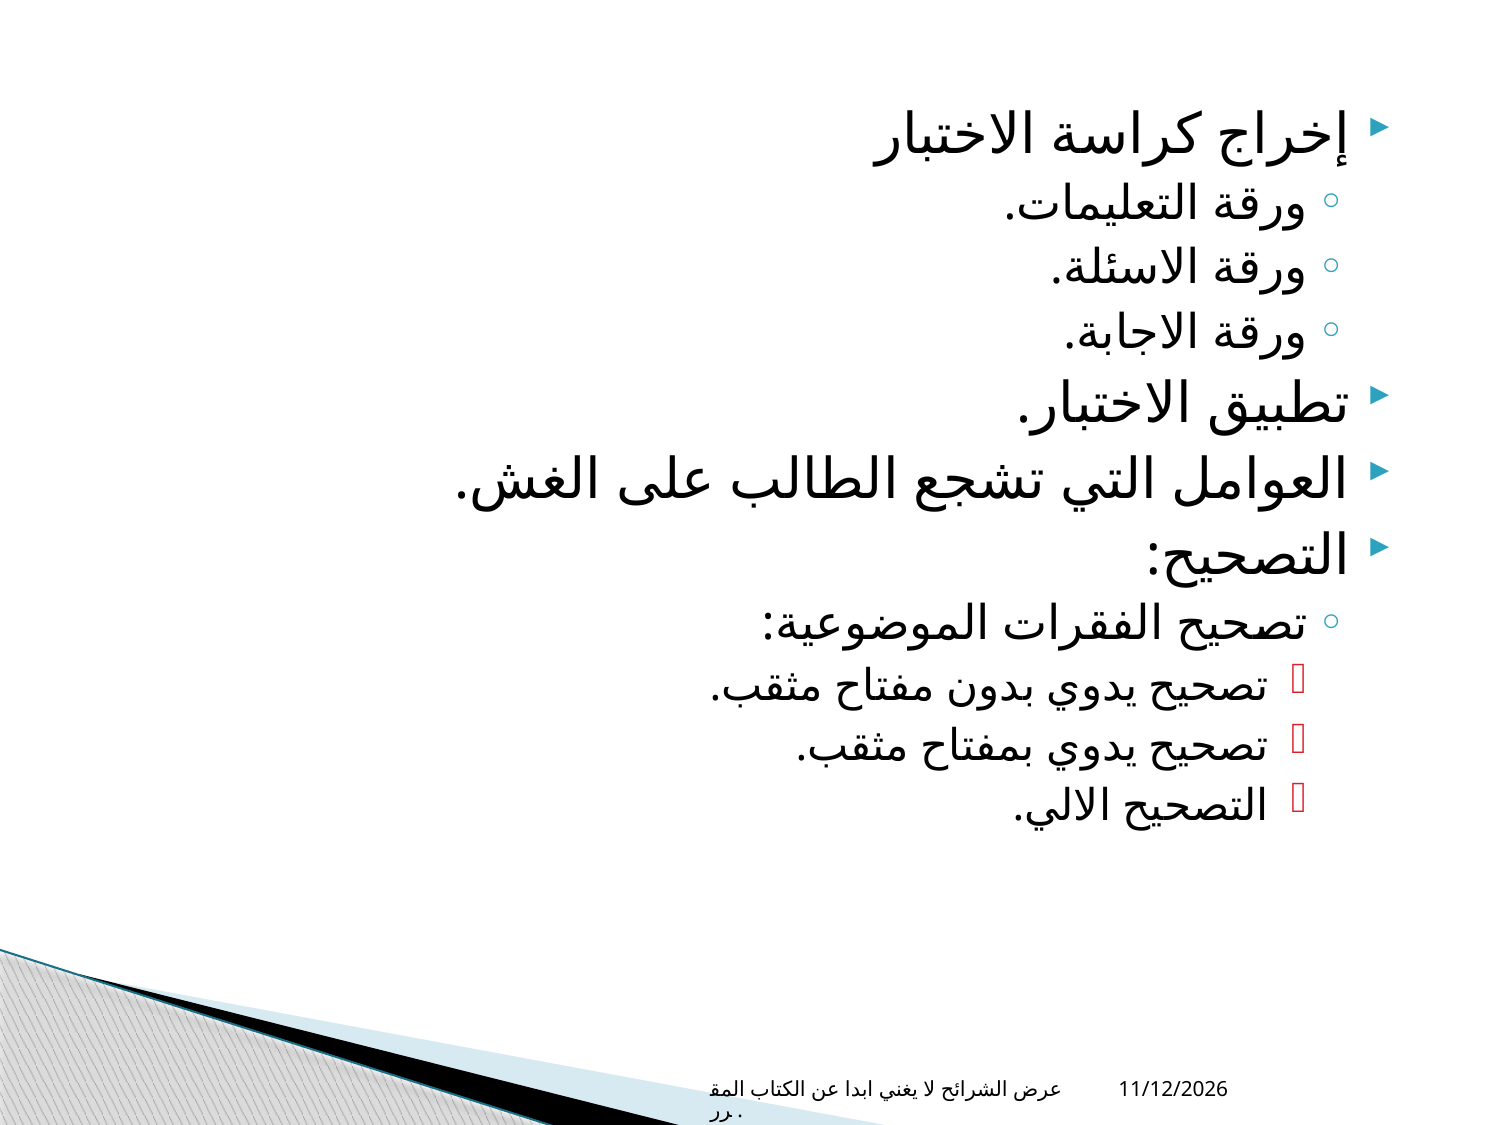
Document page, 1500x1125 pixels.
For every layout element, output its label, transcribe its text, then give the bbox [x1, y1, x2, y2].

list إخراج كراسة الاختبار ورقة التعليمات. ورقة الاسئلة. ورقة الاجابة. تطبيق الاختبار. العوامل التي تشجع الطالب على الغش. التصحيح: تصحيح الفقرات الموضوعية: تصحيح يدوي بدون مفتاح مثقب. تصحيح يدوي بمفتاح مثقب. التصحيح الالي. [75, 90, 1425, 986]
footer عرض الشرائح لا يغني ابدا عن الكتاب المقرر. [718, 1051, 1105, 1112]
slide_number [1105, 1051, 1419, 1112]
